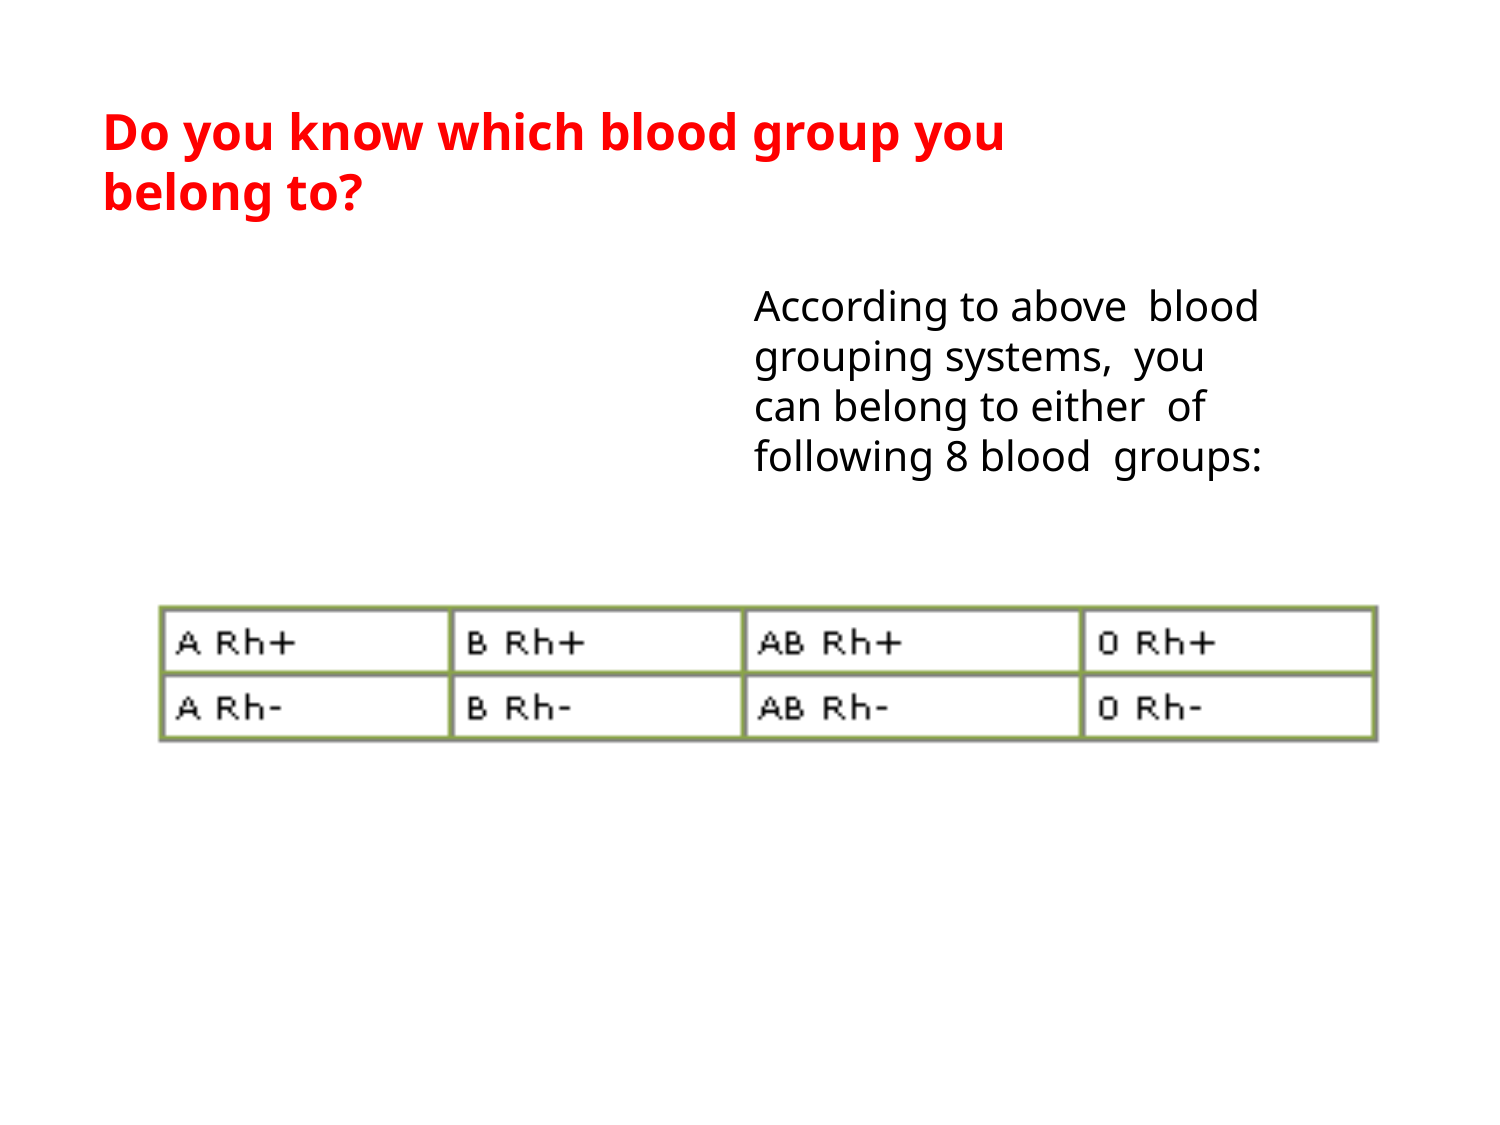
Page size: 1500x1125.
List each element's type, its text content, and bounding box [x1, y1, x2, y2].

text_box According to above blood grouping systems, you can belong to either of following 8 blood groups: [751, 280, 1270, 481]
title Do you know which blood group you belong to? [100, 100, 1129, 289]
text_box [125, 587, 1425, 763]
